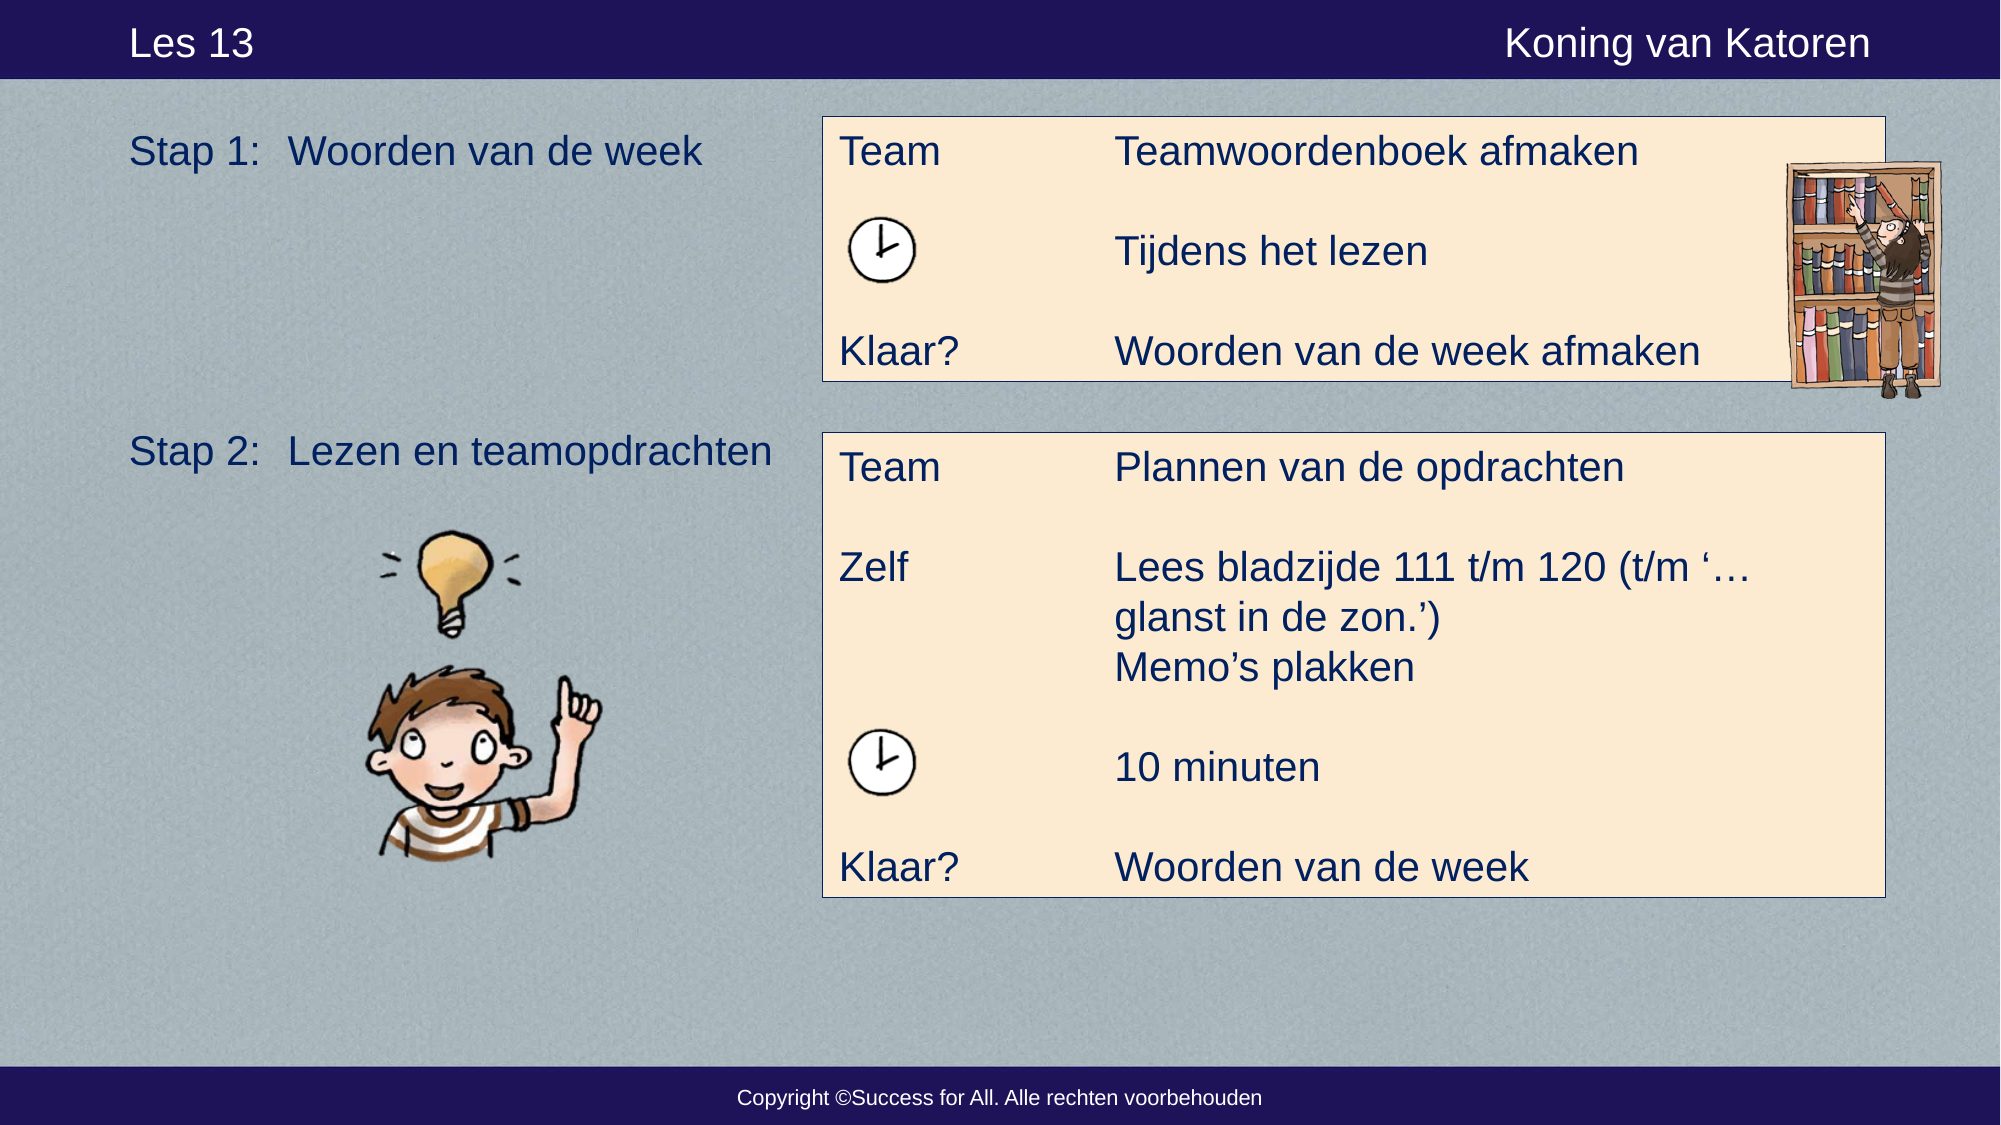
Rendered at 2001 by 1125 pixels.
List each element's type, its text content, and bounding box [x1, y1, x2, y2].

text_box Copyright ©Success for All. Alle rechten voorbehouden [0, 1076, 2000, 1125]
text_box Les 13 [114, 8, 354, 73]
text_box Team Plannen van de opdrachten Zelf Lees bladzijde 111 t/m 120 (t/m ‘… glanst in de zon.’) Memo’s plakken 10 minuten Klaar? Woorden van de week [822, 432, 1886, 898]
text_box Stap 1: Woorden van de week Stap 2: Lezen en teamopdrachten [114, 116, 907, 532]
text_box Koning van Katoren [999, 8, 1886, 73]
picture [0, 0, 2001, 1125]
text_box Team Teamwoordenboek afmaken Tijdens het lezen Klaar? Woorden van de week afmaken [822, 116, 1886, 382]
